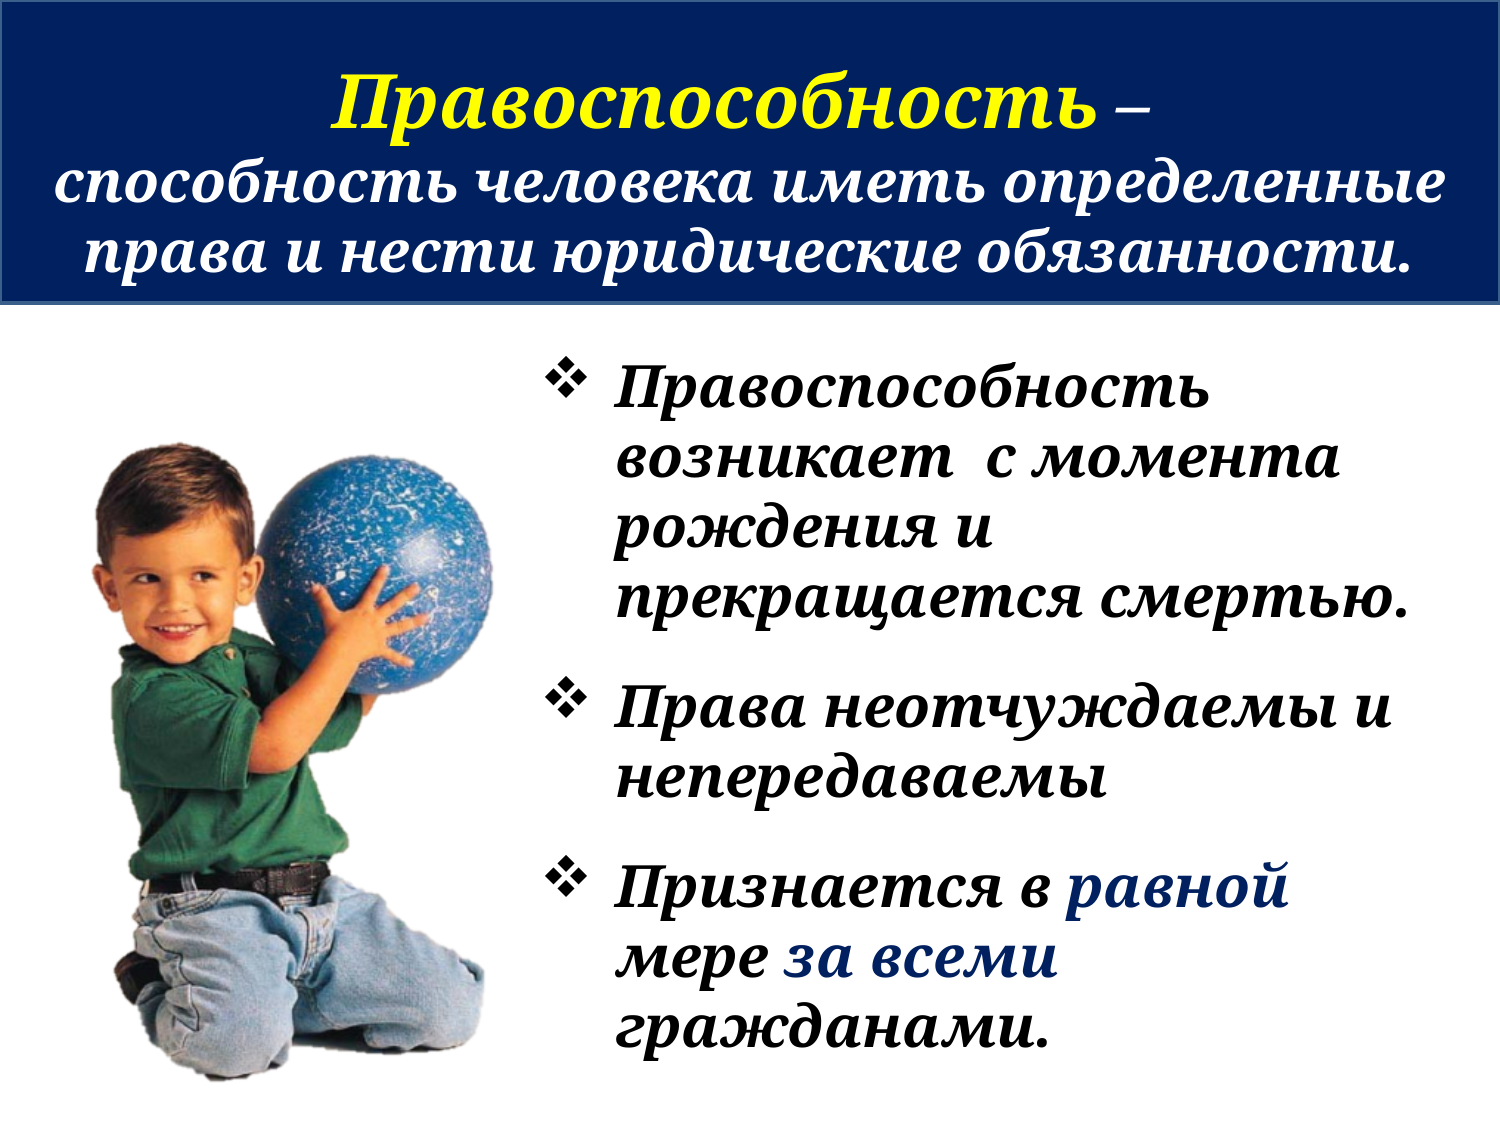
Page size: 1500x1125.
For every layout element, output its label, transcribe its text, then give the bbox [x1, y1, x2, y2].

text_box Правоспособность – способность человека иметь определенные права и нести юридические обязанности. [0, 0, 1500, 305]
picture [37, 408, 558, 1114]
text_box Правоспособность возникает с момента рождения и прекращается смертью. Права неотчуждаемы и непередаваемы Признается в равной мере за всеми гражданами. [523, 348, 1473, 1061]
